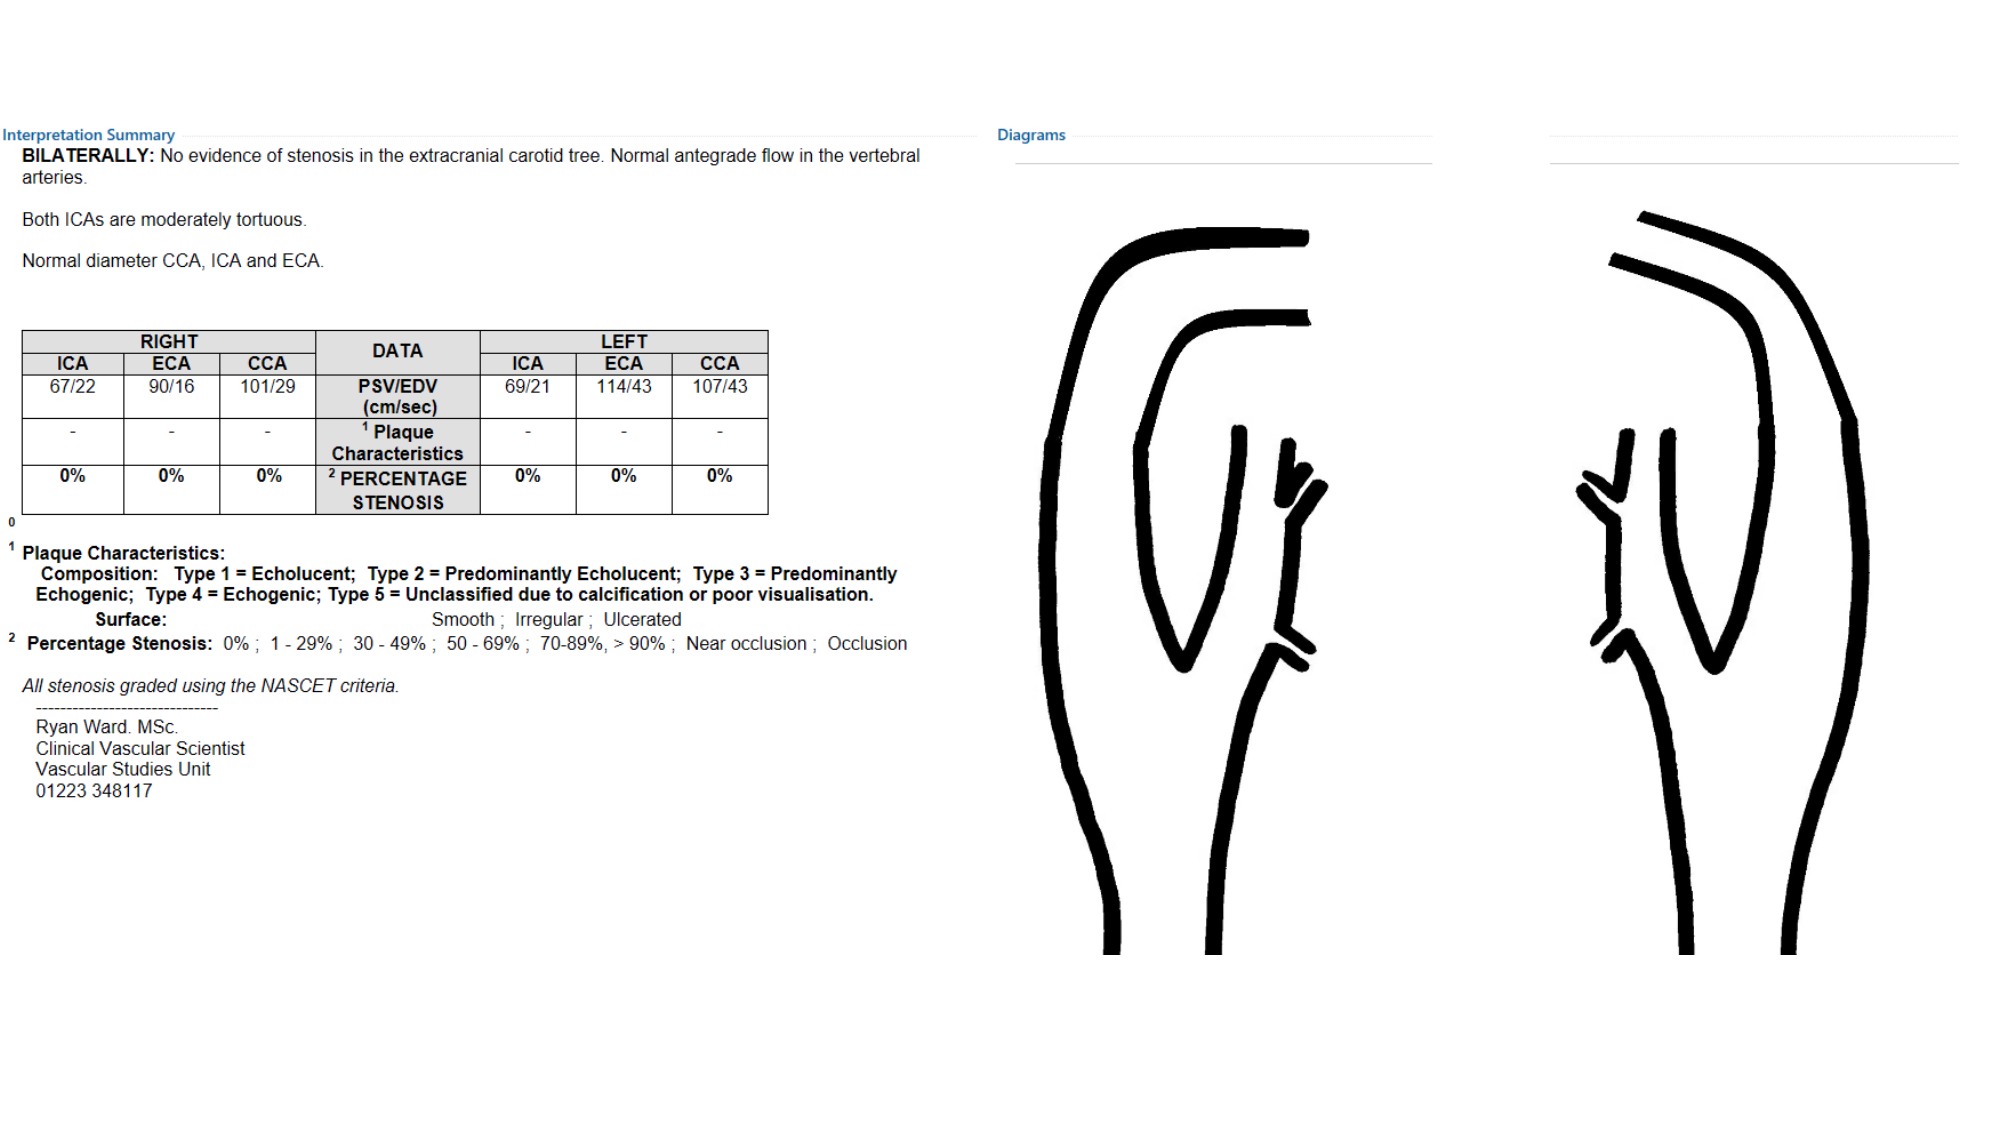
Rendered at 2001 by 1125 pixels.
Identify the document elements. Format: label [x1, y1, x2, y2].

picture [0, 122, 1959, 955]
